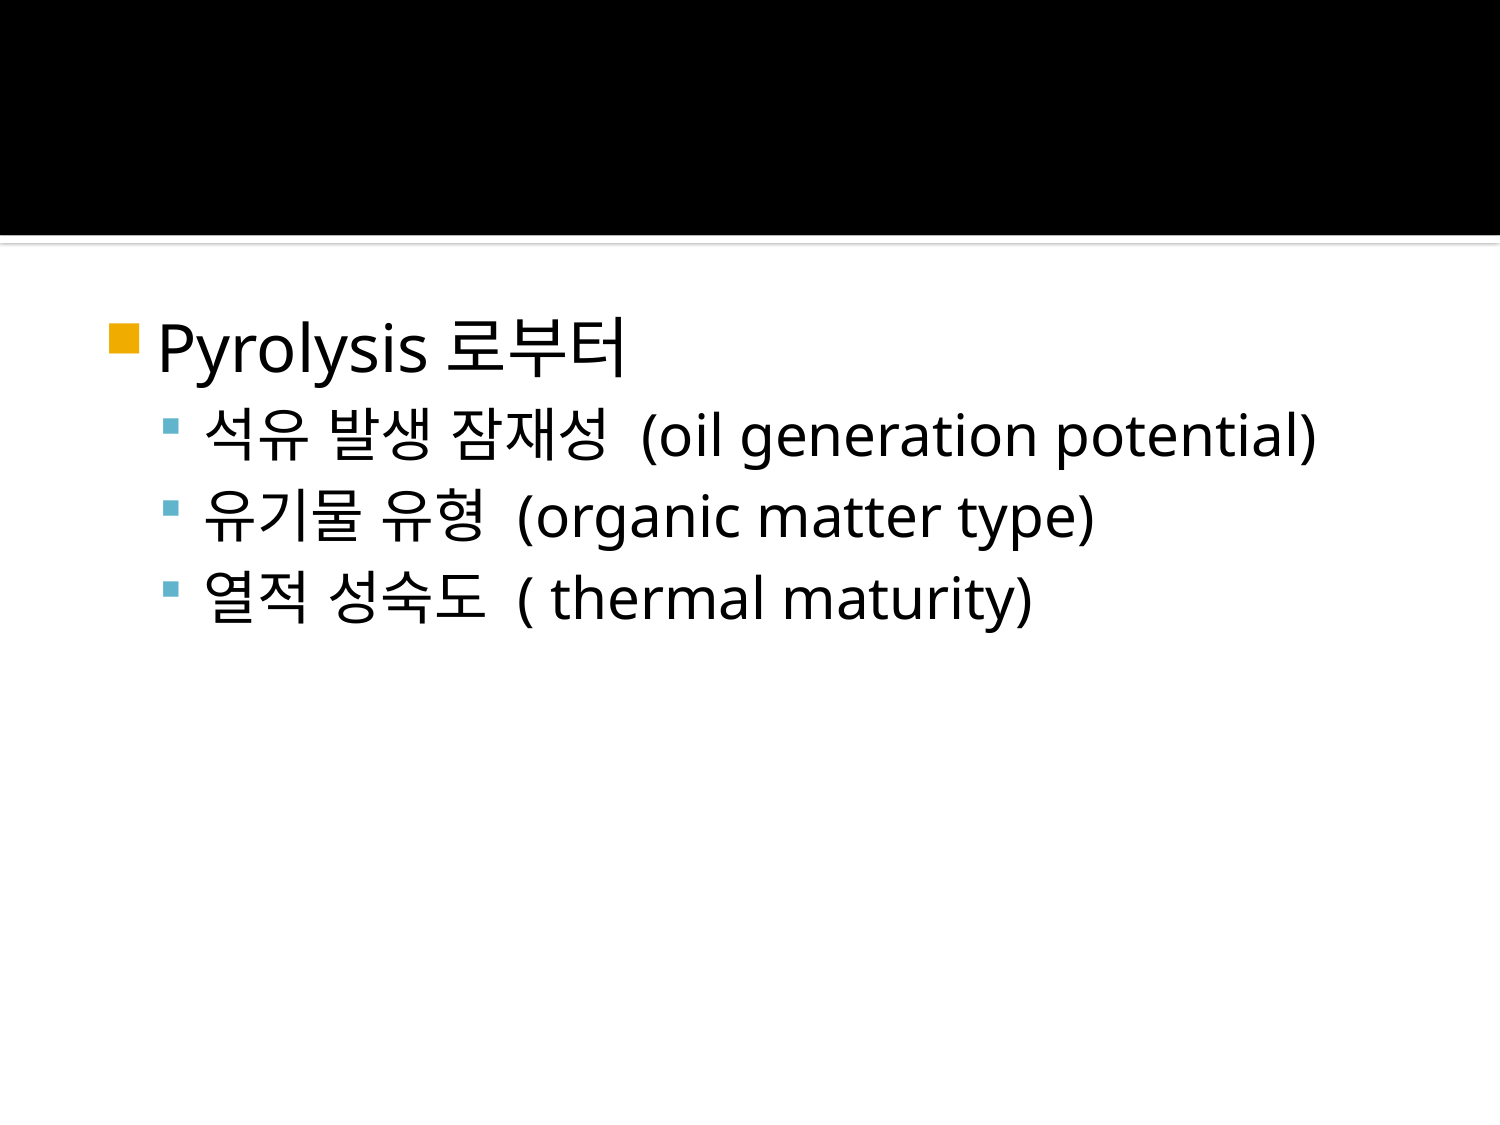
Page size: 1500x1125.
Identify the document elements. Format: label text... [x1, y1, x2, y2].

list Pyrolysis로부터 석유 발생 잠재성 (oil generation potential) 유기물 유형 (organic matter type) 열적 성숙도 ( thermal maturity) [75, 291, 1425, 1050]
